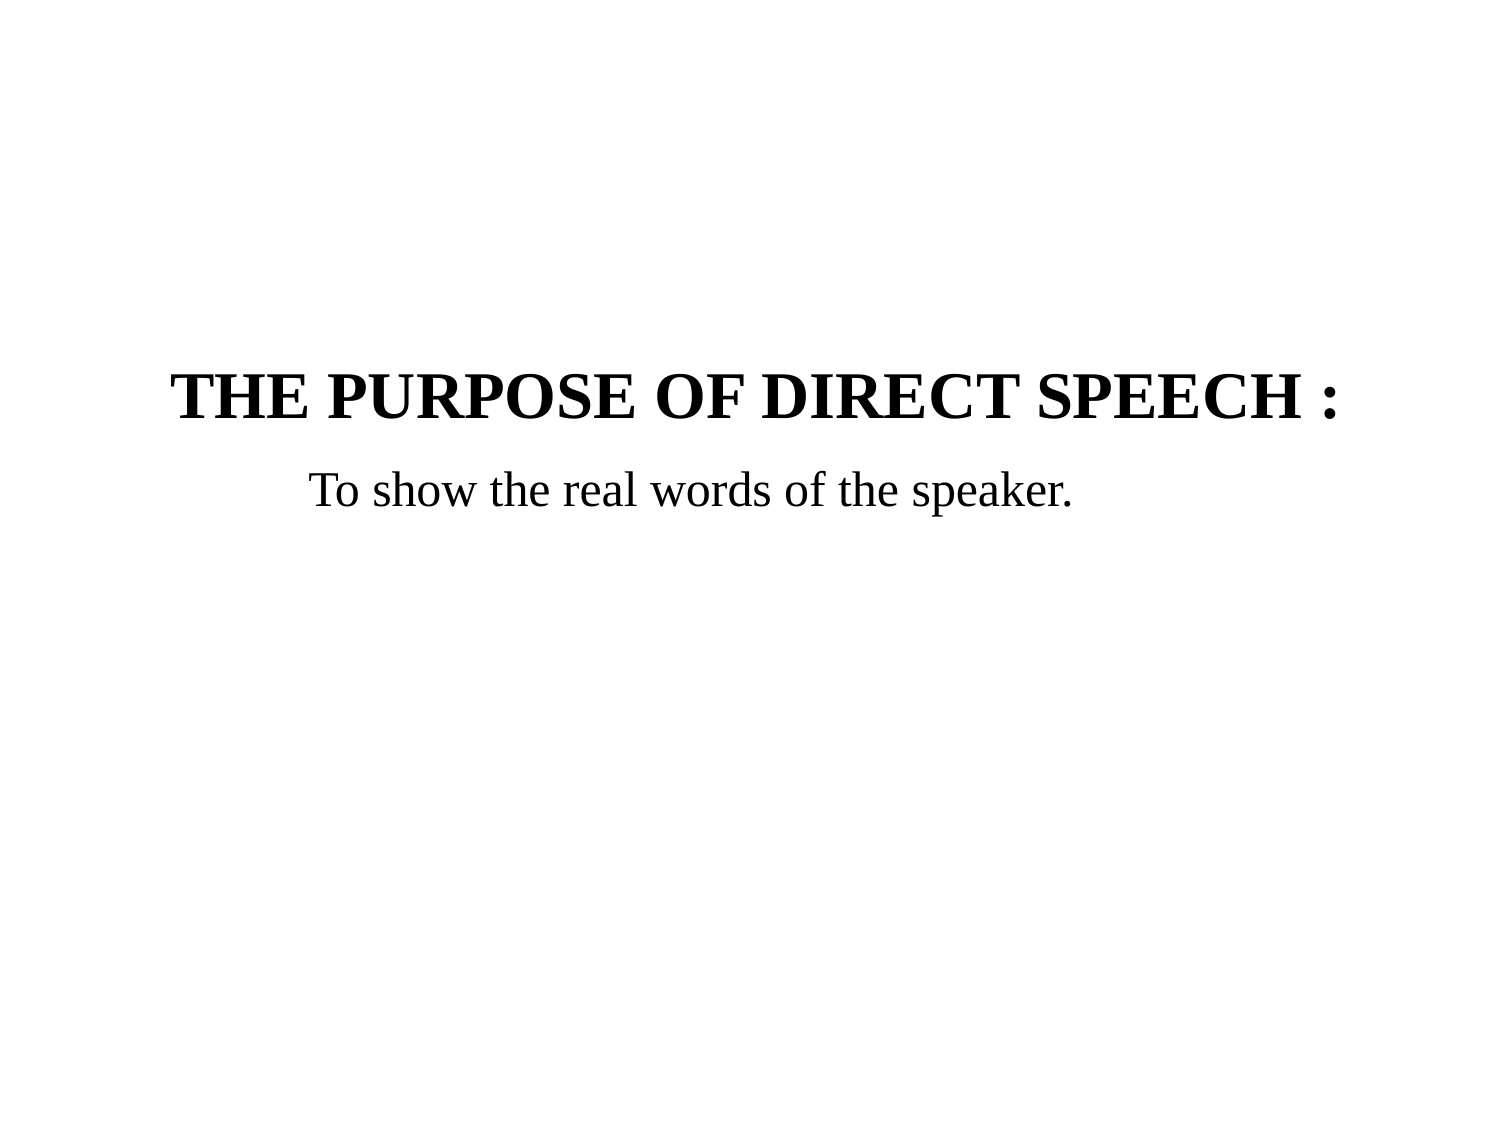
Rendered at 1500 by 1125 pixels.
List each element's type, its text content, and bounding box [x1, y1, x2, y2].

text_box To show the real words of the speaker. [150, 454, 1230, 517]
title THE PURPOSE OF DIRECT SPEECH : [112, 295, 1388, 486]
